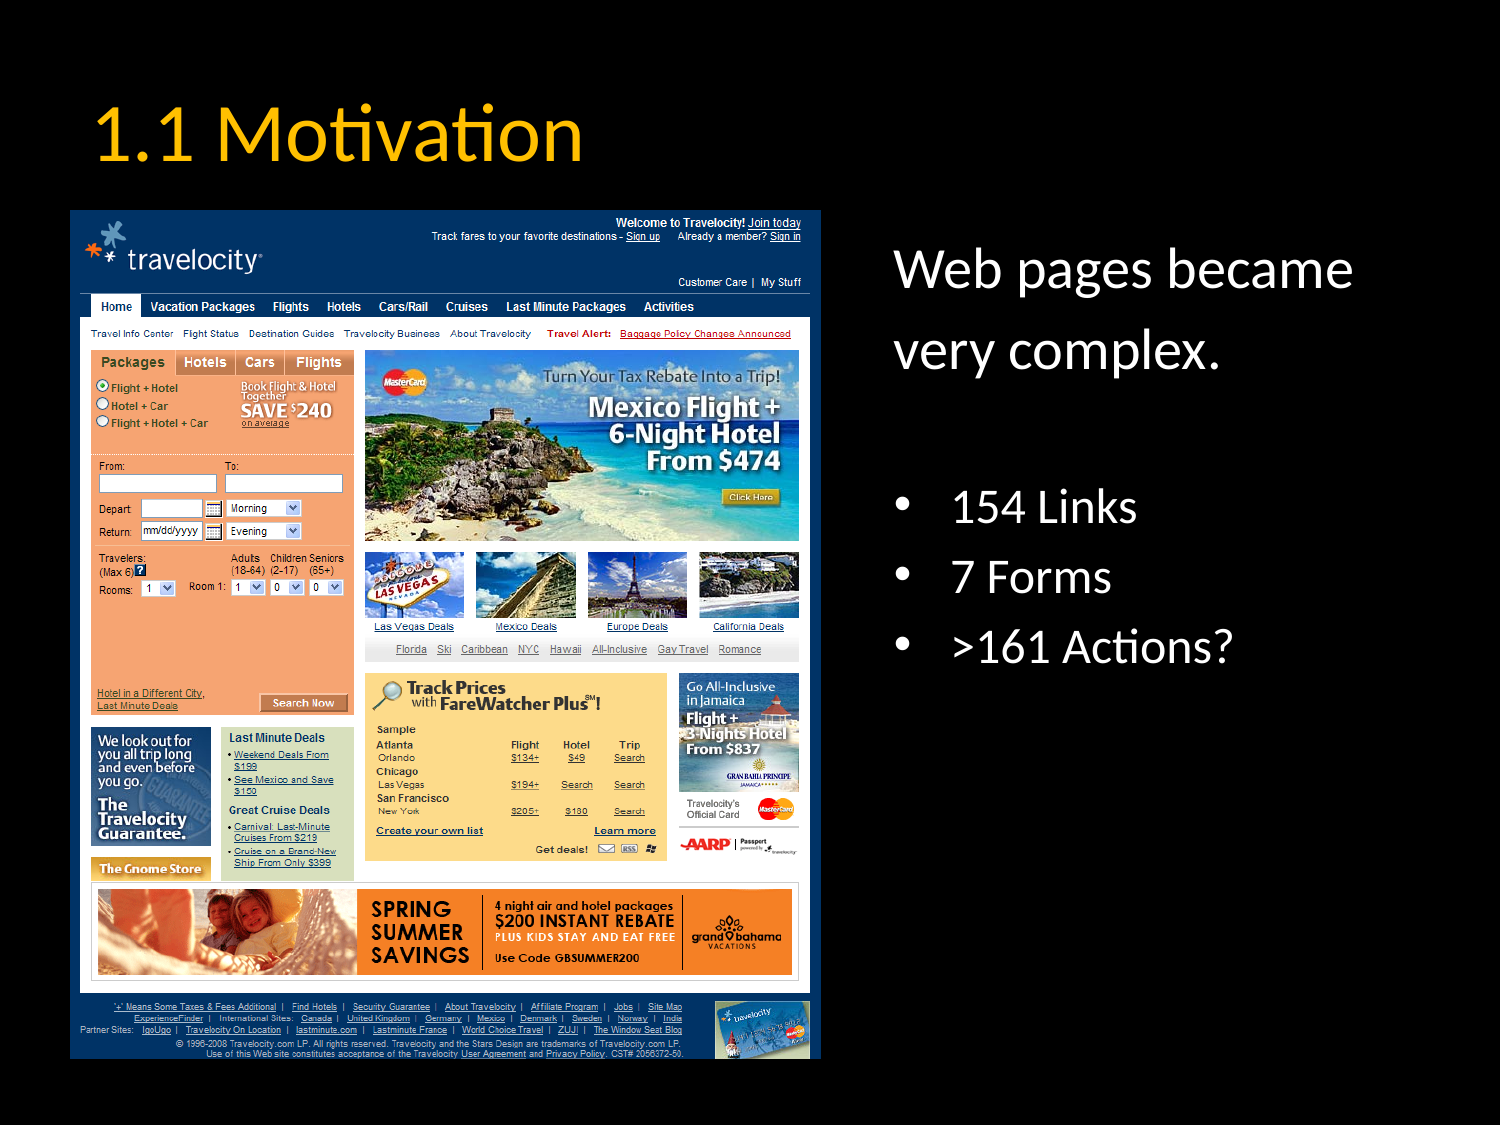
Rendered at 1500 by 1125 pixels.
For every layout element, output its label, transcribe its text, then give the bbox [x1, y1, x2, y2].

title 1.1 Motivation [75, 45, 1425, 211]
list Web pages became very complex. 154 Links 7 Forms >161 Actions? [878, 222, 1454, 1005]
picture [70, 210, 822, 1059]
